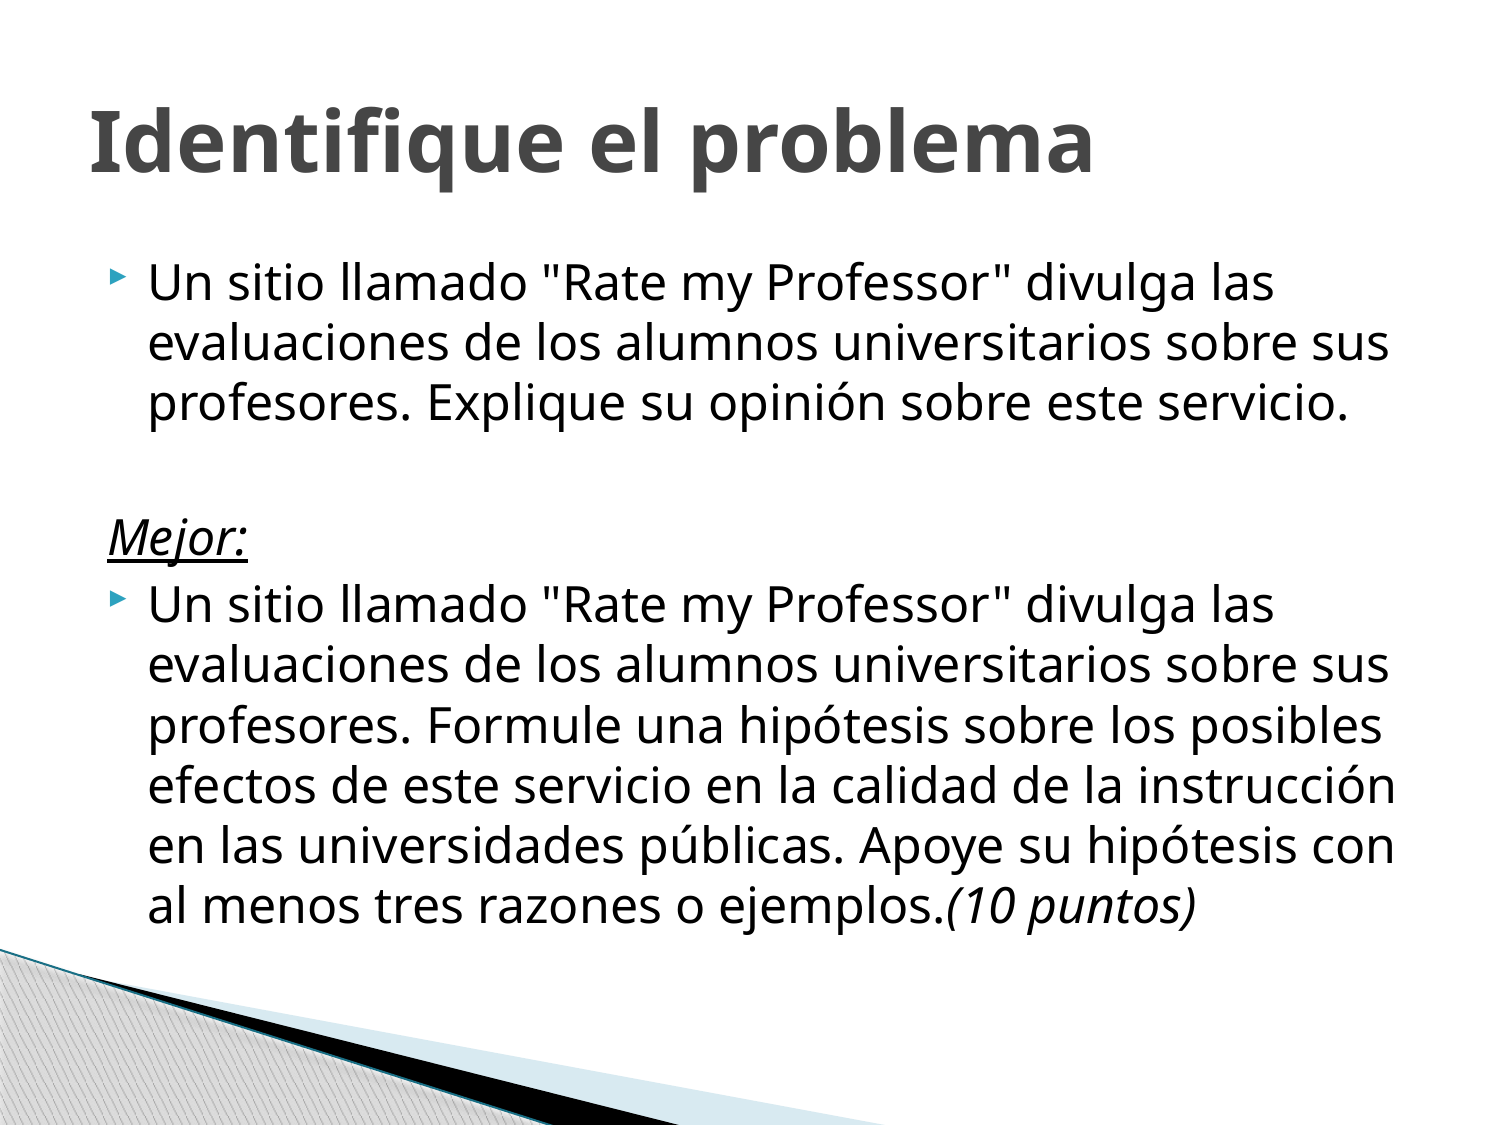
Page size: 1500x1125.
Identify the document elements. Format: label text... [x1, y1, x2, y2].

title Identifique el problema [75, 45, 1425, 233]
list Un sitio llamado "Rate my Professor" divulga las evaluaciones de los alumnos universitarios sobre sus profesores. Explique su opinión sobre este servicio. Mejor: Un sitio llamado "Rate my Professor" divulga las evaluaciones de los alumnos universitarios sobre sus profesores. Formule una hipótesis sobre los posibles efectos de este servicio en la calidad de la instrucción en las universidades públicas. Apoye su hipótesis con al menos tres razones o ejemplos.(10 puntos) [75, 243, 1425, 986]
